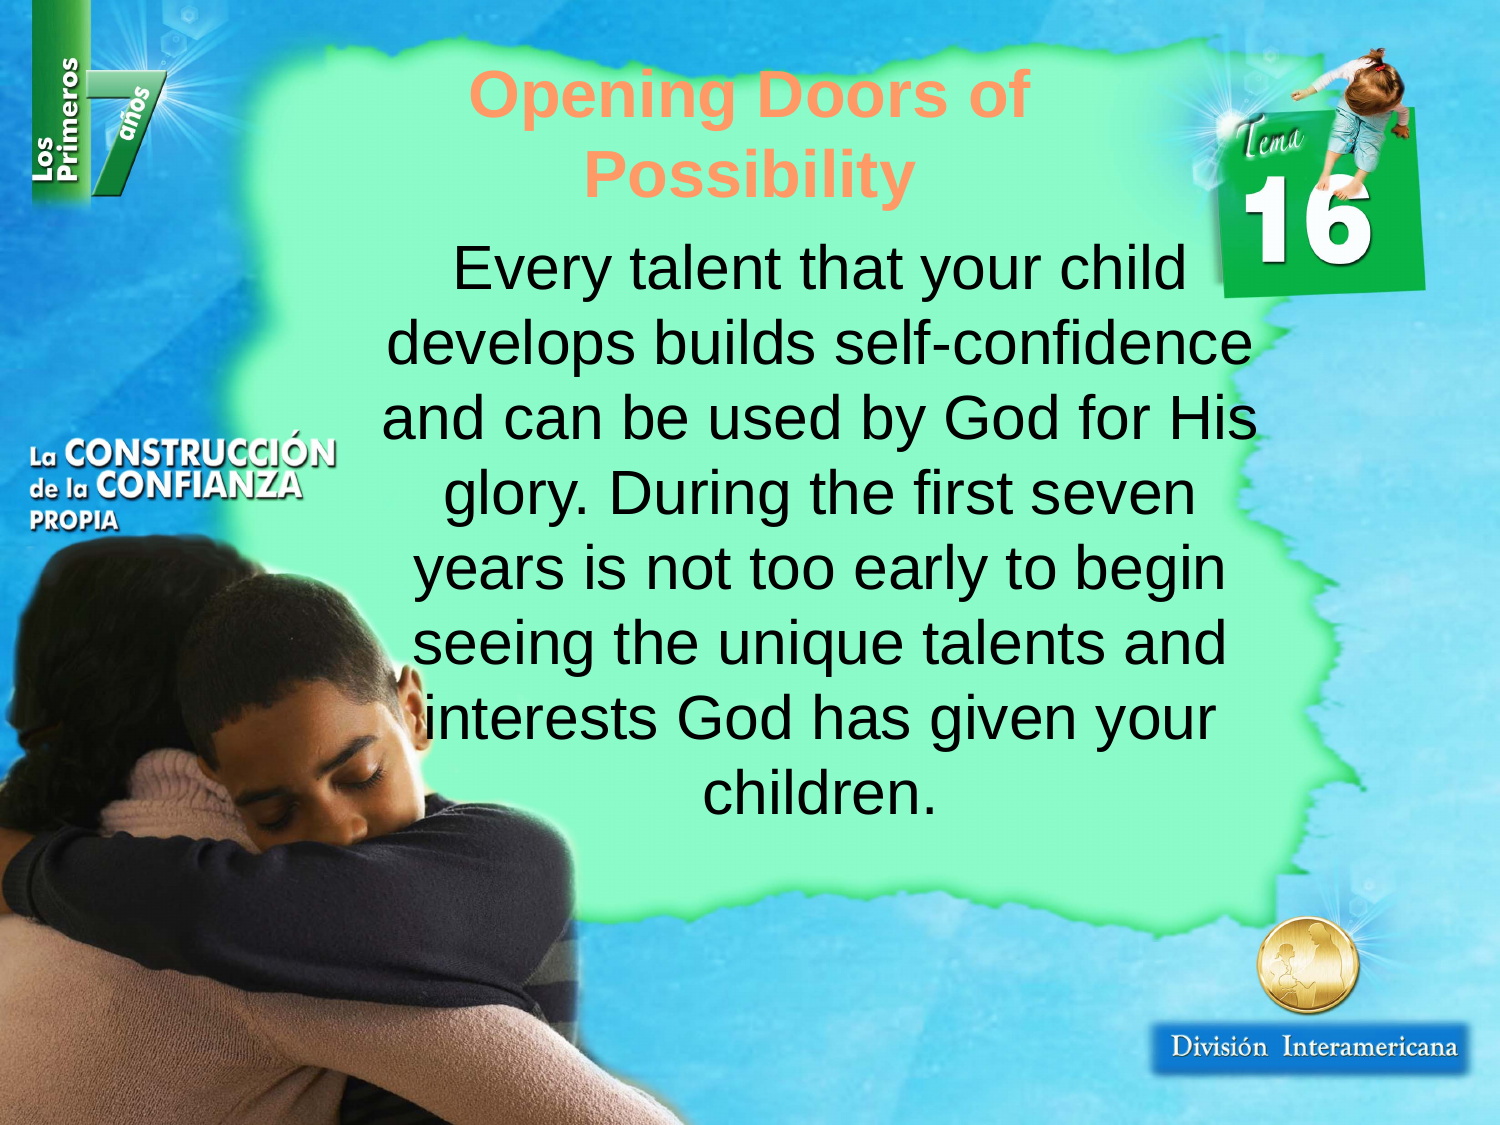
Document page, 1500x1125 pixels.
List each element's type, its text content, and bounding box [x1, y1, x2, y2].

text_box Opening Doors of Possibility [301, 43, 1199, 218]
picture [0, 0, 1500, 1125]
text_box Every talent that your child develops builds self-confidence and can be used by God for His glory. During the first seven years is not too early to begin seeing the unique talents and interests God has given your children. [360, 219, 1282, 835]
